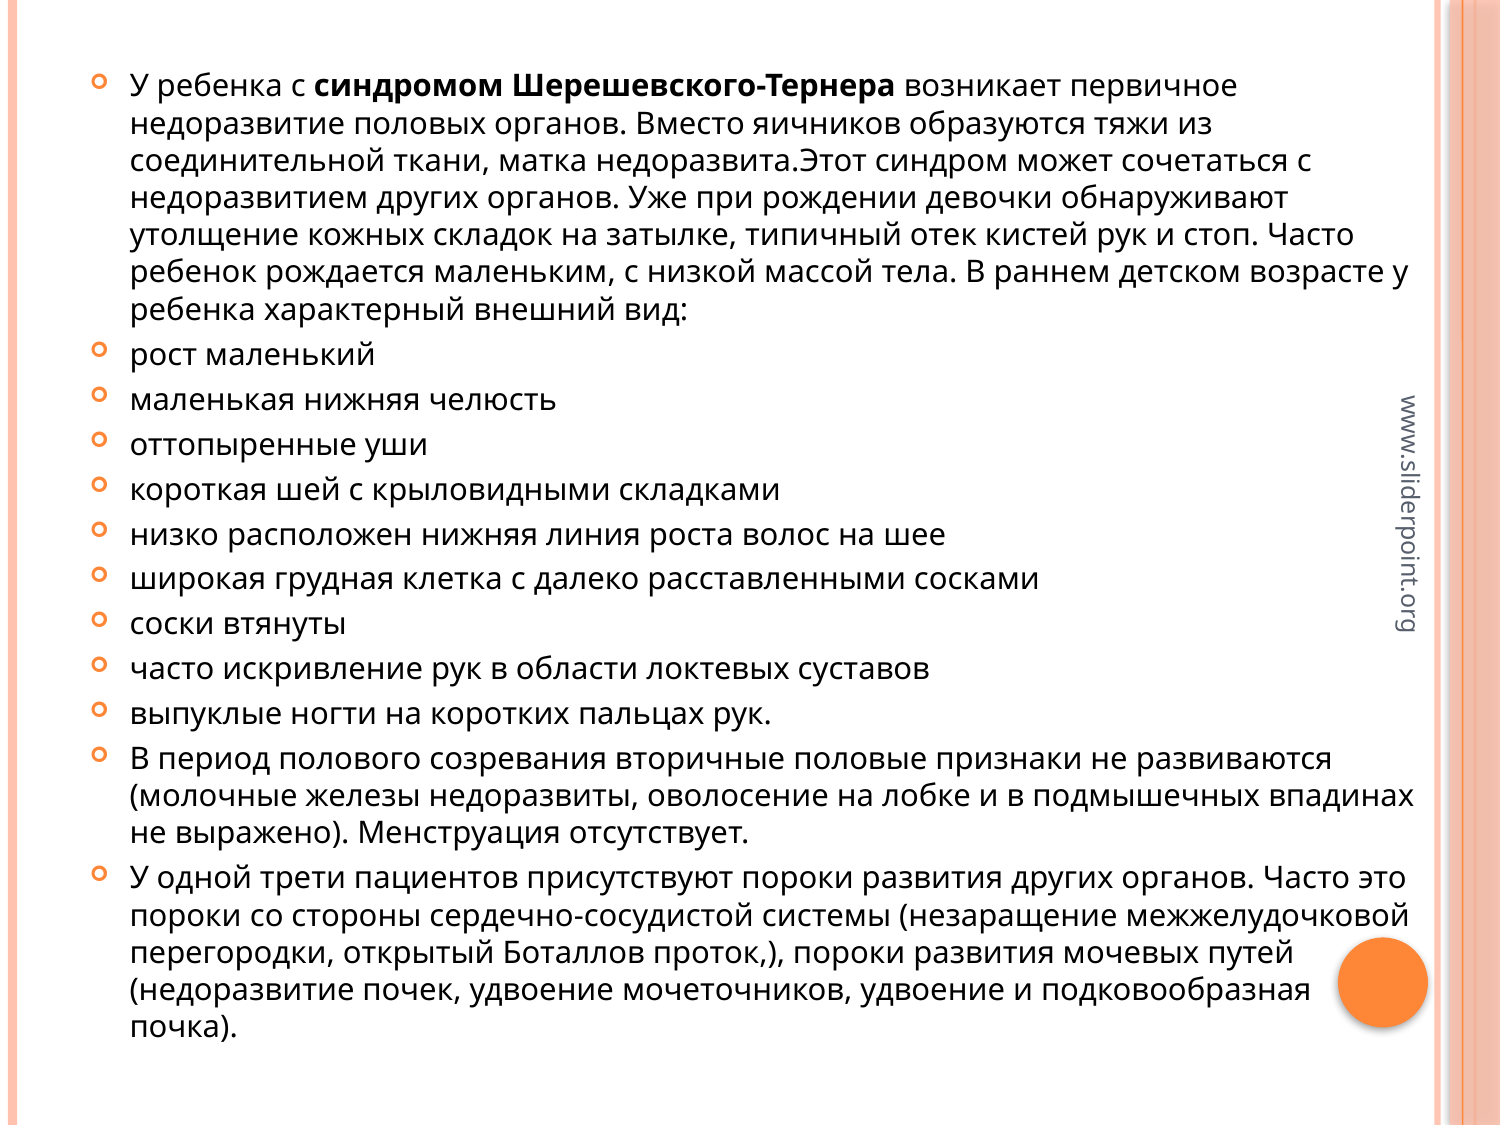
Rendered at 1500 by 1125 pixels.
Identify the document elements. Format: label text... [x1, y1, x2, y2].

footer www.sliderpoint.org [1379, 380, 1440, 906]
list У ребенка с синдромом Шерешевского-Тернера возникает первичное недоразвитие половых органов. Вместо яичников образуются тяжи из соединительной ткани, матка недоразвита.Этот синдром может сочетаться с недоразвитием других органов. Уже при рождении девочки обнаруживают утолщение кожных складок на затылке, типичный отек кистей рук и стоп. Часто ребенок рождается маленьким, с низкой массой тела. В раннем детском возрасте у ребенка характерный внешний вид: рост маленький маленькая нижняя челюсть оттопыренные уши короткая шей с крыловидными складками низко расположен нижняя линия роста волос на шее широкая грудная клетка с далеко расставленными сосками соски втянуты часто искривление рук в области локтевых суставов выпуклые ногти на коротких пальцах рук. В период полового созревания вторичные половые признаки не развиваются (молочные железы недоразвиты, оволосение на лобке и в подмышечных впадинах не выражено). Менструация отсутствует. У одной трети пациентов присутствуют пороки развития других органов. Часто это пороки со стороны сердечно-сосудистой системы (незаращение межжелудочковой перегородки, открытый Боталлов проток,), пороки развития мочевых путей (недоразвитие почек, удвоение мочеточников, удвоение и подковообразная почка). [75, 58, 1430, 1062]
